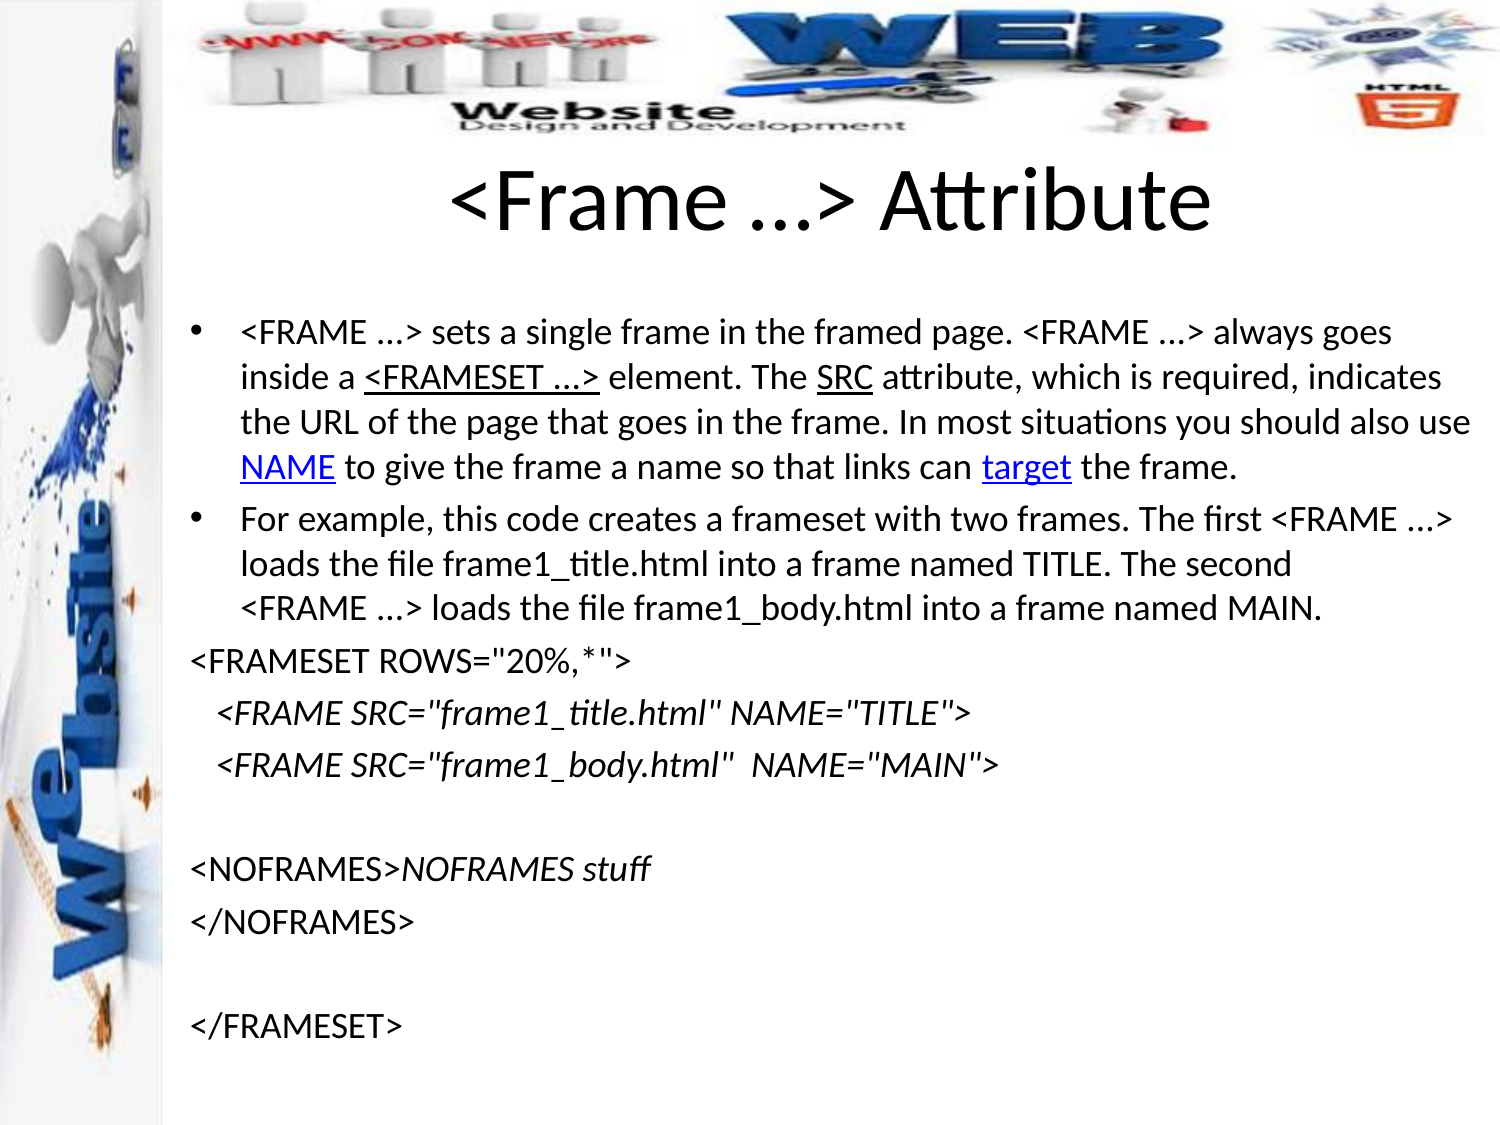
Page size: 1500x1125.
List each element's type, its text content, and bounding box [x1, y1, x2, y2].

list <FRAME ...> sets a single frame in the framed page. <FRAME ...> always goes inside a <FRAMESET ...> element. The SRC attribute, which is required, indicates the URL of the page that goes in the frame. In most situations you should also use NAME to give the frame a name so that links can target the frame. For example, this code creates a frameset with two frames. The first <FRAME ...> loads the file frame1_title.html into a frame named TITLE. The second <FRAME ...> loads the file frame1_body.html into a frame named MAIN. <FRAMESET ROWS="20%,*"> <FRAME SRC="frame1_title.html" NAME="TITLE"> <FRAME SRC="frame1_body.html" NAME="MAIN"> <NOFRAMES>NOFRAMES stuff </NOFRAMES> </FRAMESET> [174, 299, 1499, 1125]
picture [0, 0, 1500, 1125]
title <Frame …> Attribute [162, 112, 1500, 275]
